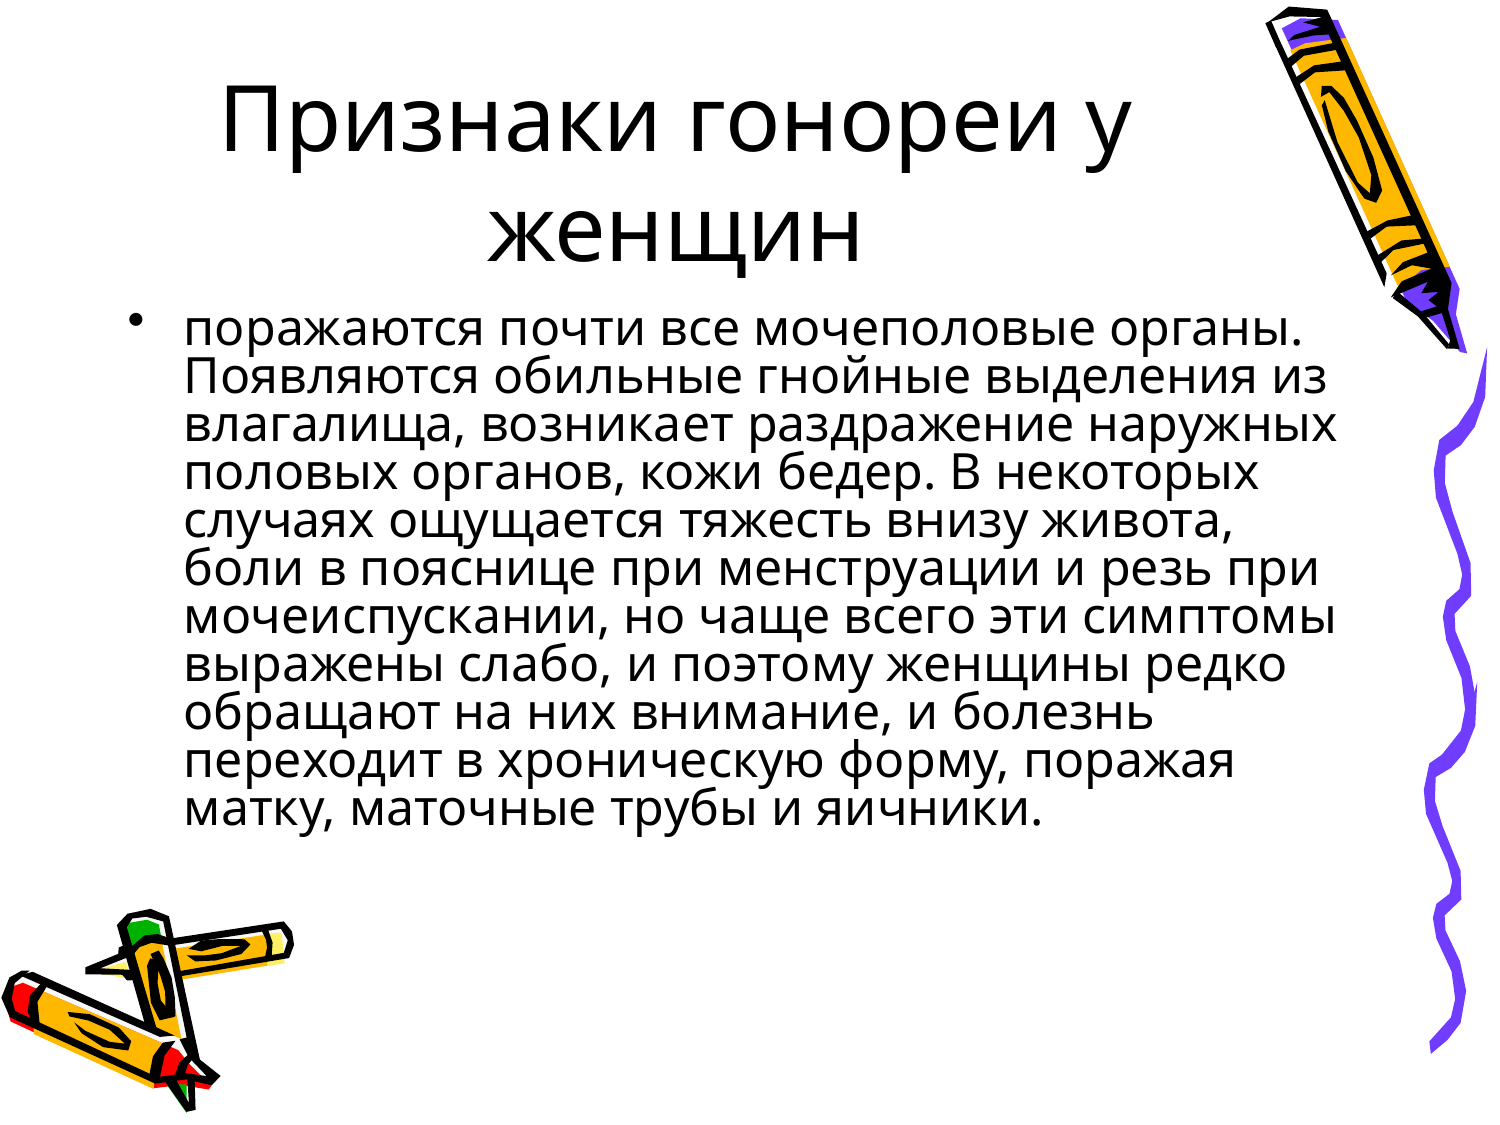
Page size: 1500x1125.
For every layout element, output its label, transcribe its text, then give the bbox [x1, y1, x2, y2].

list поражаются почти все мо­чеполовые органы. Появляются обильные гнойные выделения из влагалища, возникает раздражение на­ружных половых органов, кожи бедер. В некоторых случаях ощущается тяжесть внизу живота, боли в по­яснице при менструации и резь при мочеиспускании, но чаще всего эти симптомы выражены слабо, и по­этому женщины редко обращают на них внимание, и болезнь переходит в хроническую форму, поражая матку, маточные трубы и яичники. [112, 299, 1376, 901]
title Признаки гонореи у женщин [112, 24, 1240, 288]
